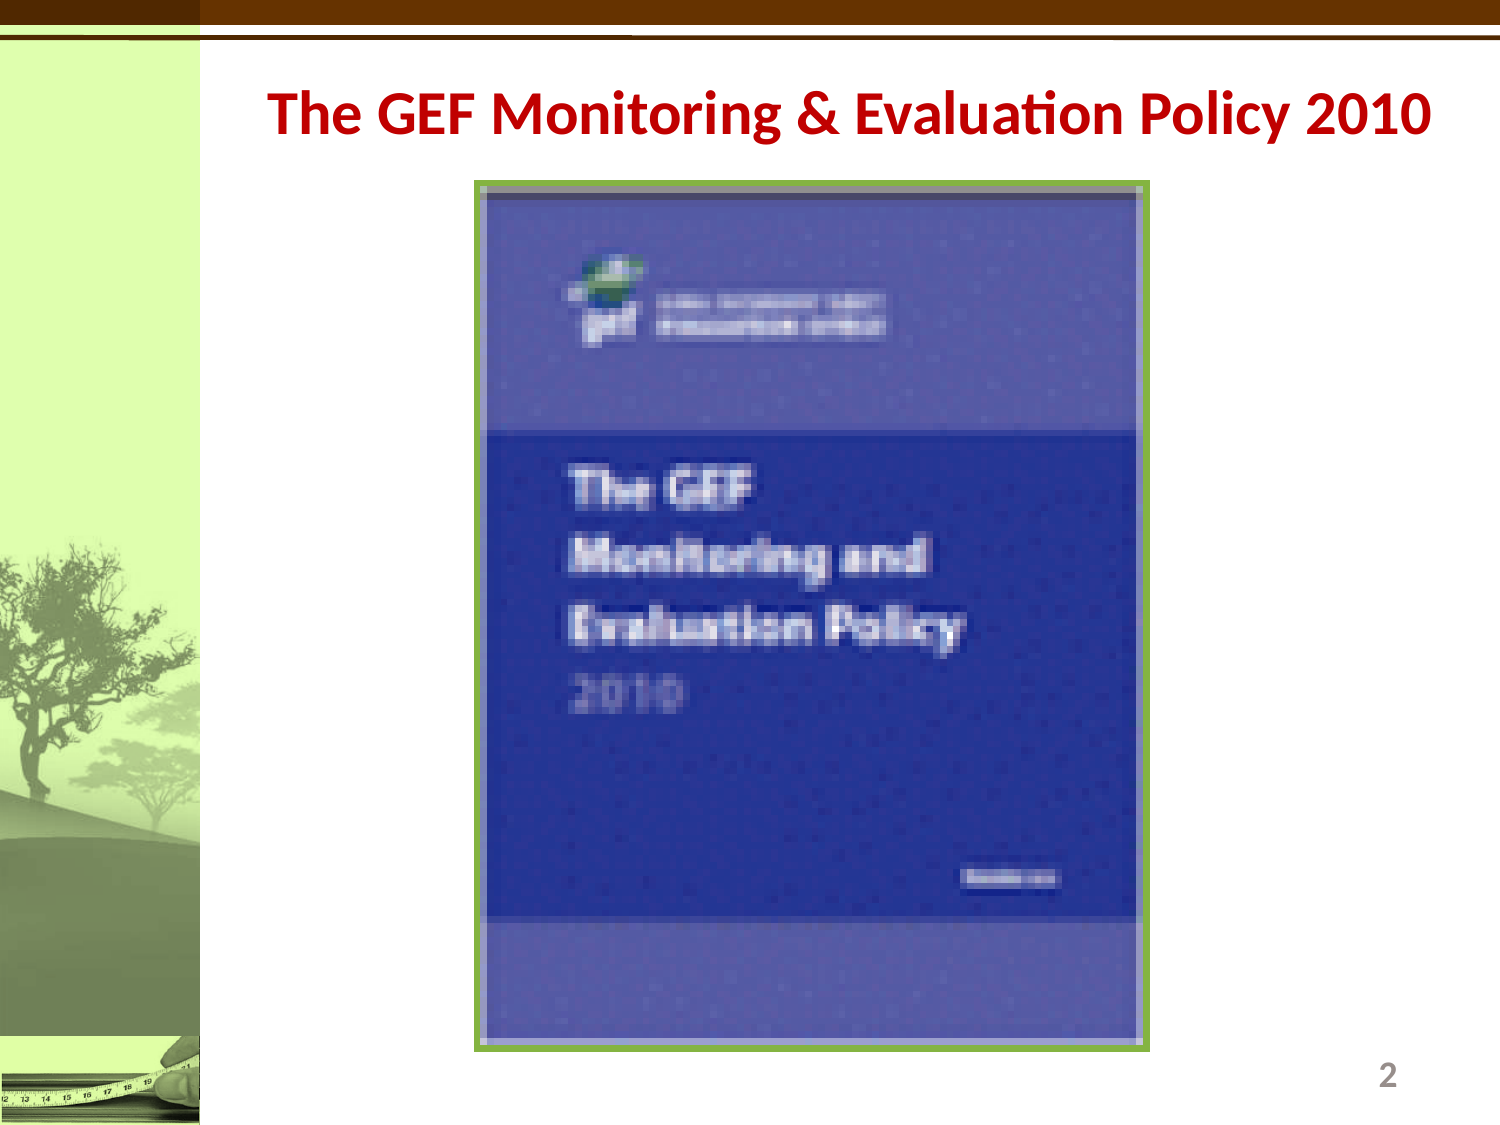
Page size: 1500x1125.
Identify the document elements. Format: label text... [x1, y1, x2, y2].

text_box The GEF Monitoring & Evaluation Policy 2010 [200, 44, 1500, 175]
picture [0, 1036, 201, 1125]
slide_number 2 [1074, 1042, 1413, 1103]
picture [474, 180, 1151, 1052]
